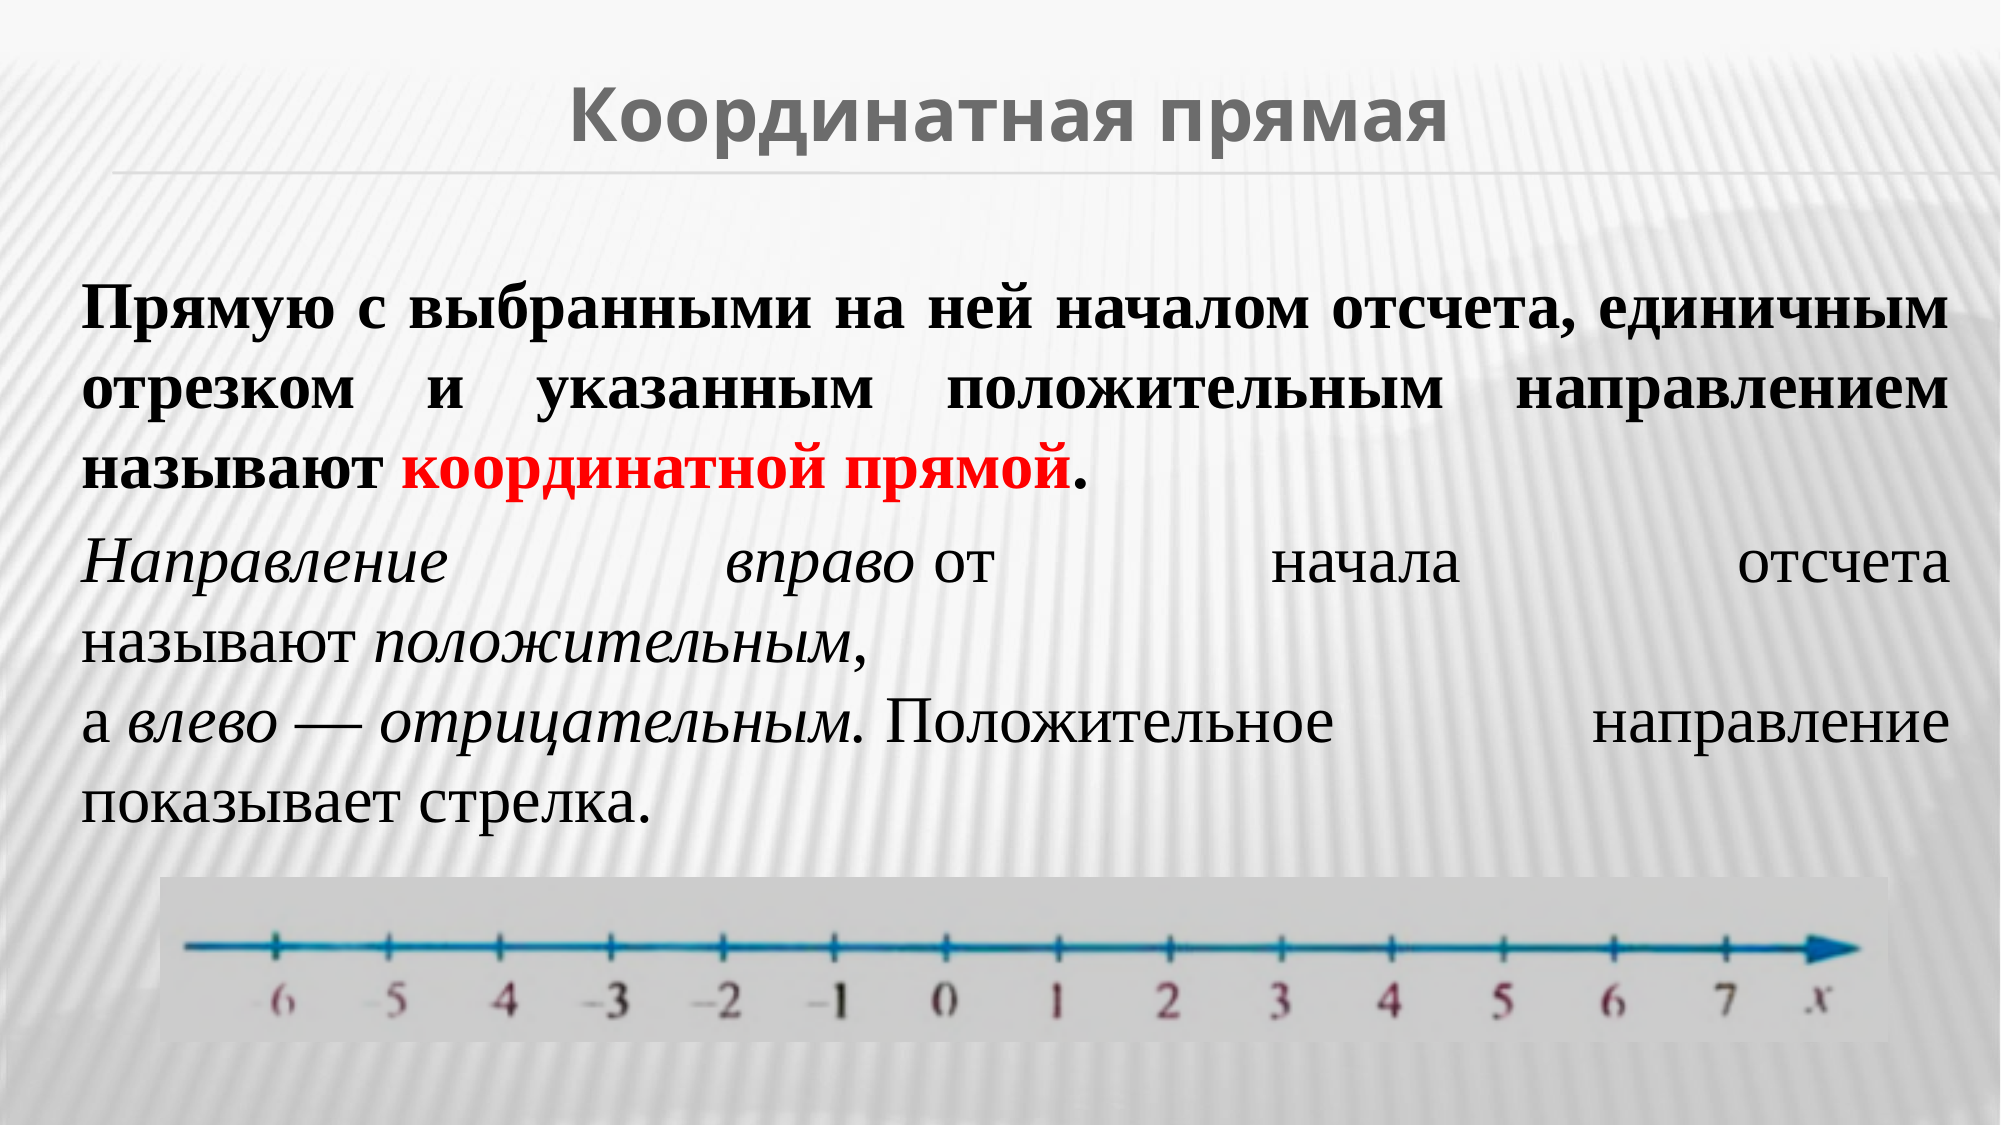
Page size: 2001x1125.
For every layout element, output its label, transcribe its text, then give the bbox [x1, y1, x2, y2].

picture [159, 877, 1888, 1042]
title Координатная прямая [59, 42, 1960, 181]
list Прямую с выбранными на ней началом отсчета, единичным отрезком и указанным положительным направлением называют координатной прямой. Направление вправо от начала отсчета называют положительным, а влево — отрицательным. Положительное направление показывает стрелка. [66, 254, 1967, 998]
